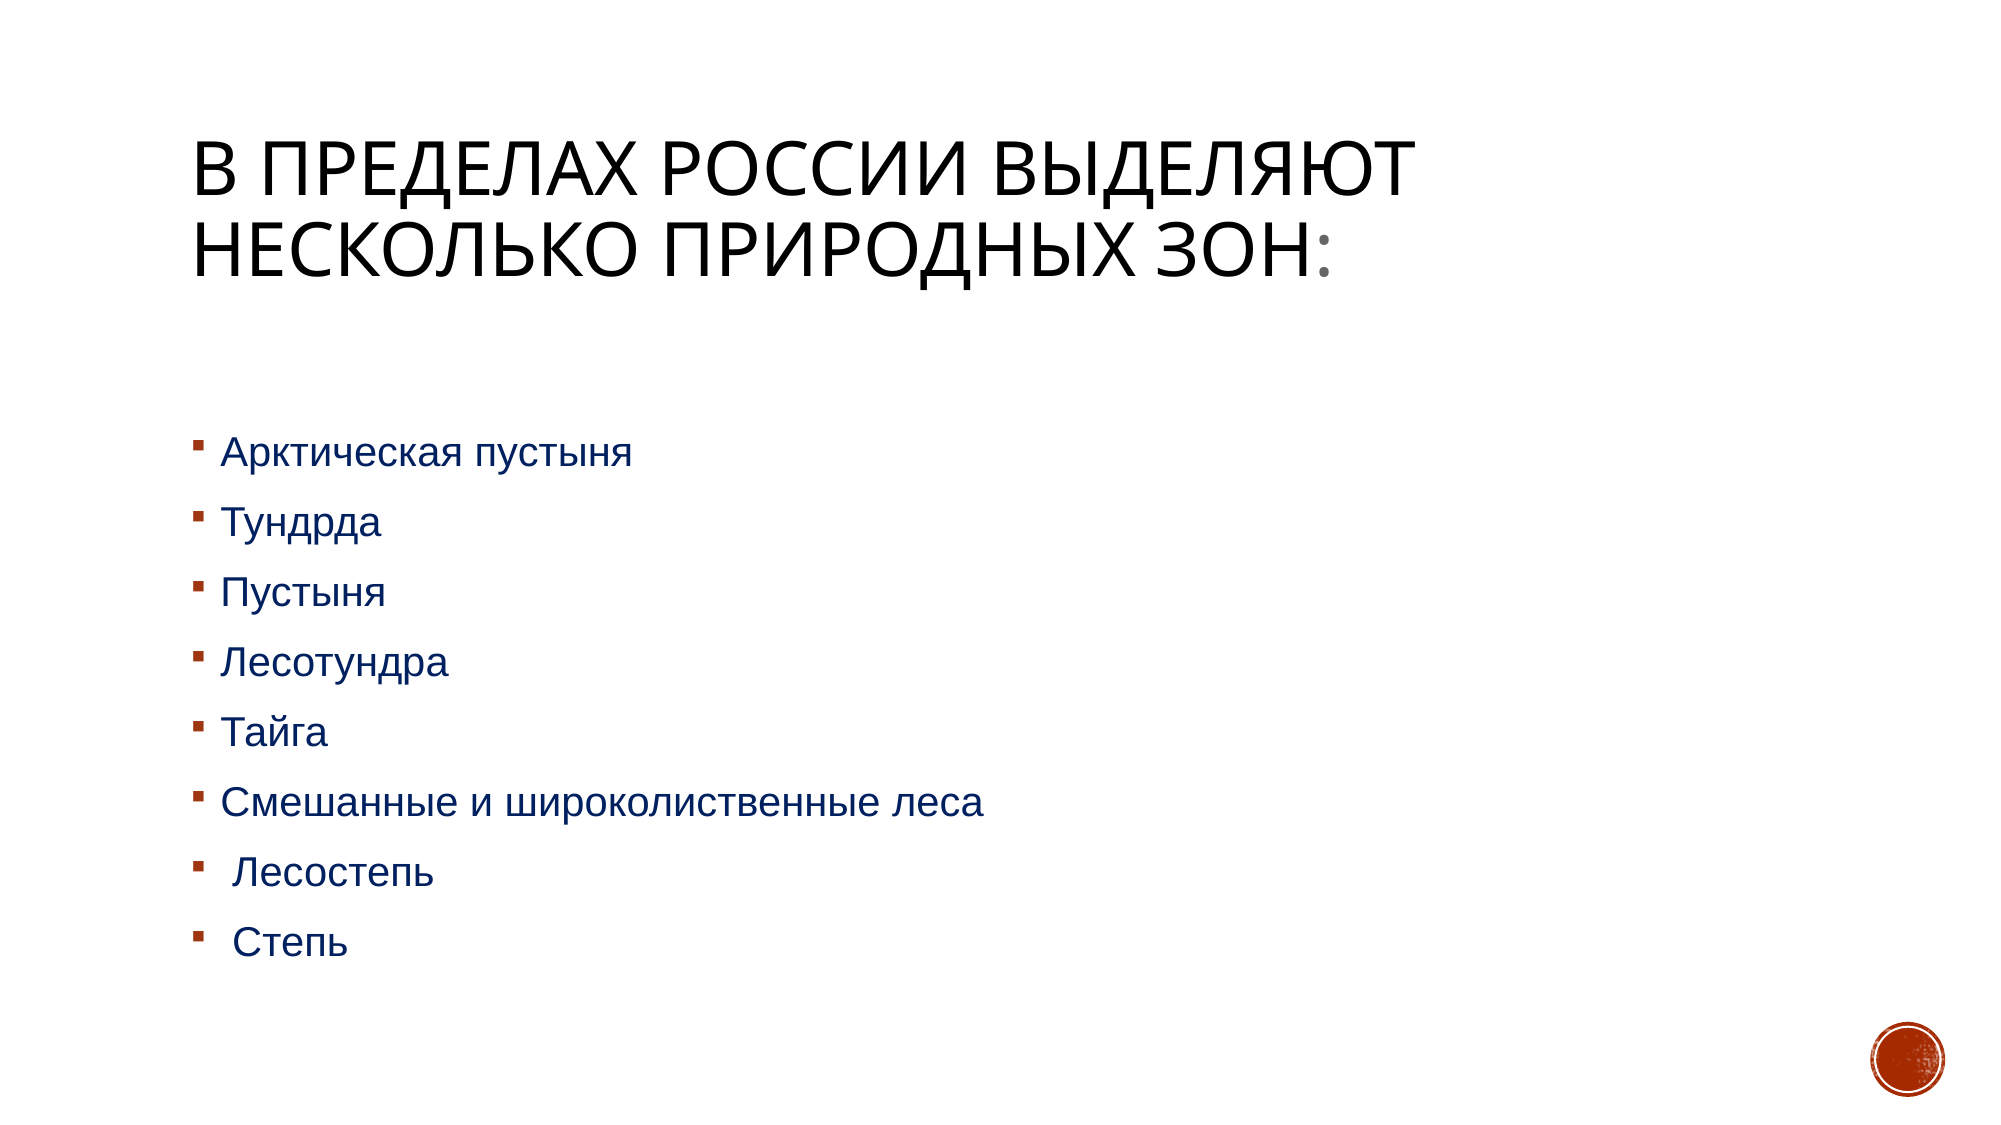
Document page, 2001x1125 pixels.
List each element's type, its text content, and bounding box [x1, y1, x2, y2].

title В пределах России выделяют несколько природных зон: [175, 79, 1826, 344]
list Арктическая пустыня Тундрда Пустыня Лесотундра Тайга Смешанные и широколиственные леса Лесостепь Степь [175, 348, 1826, 1013]
